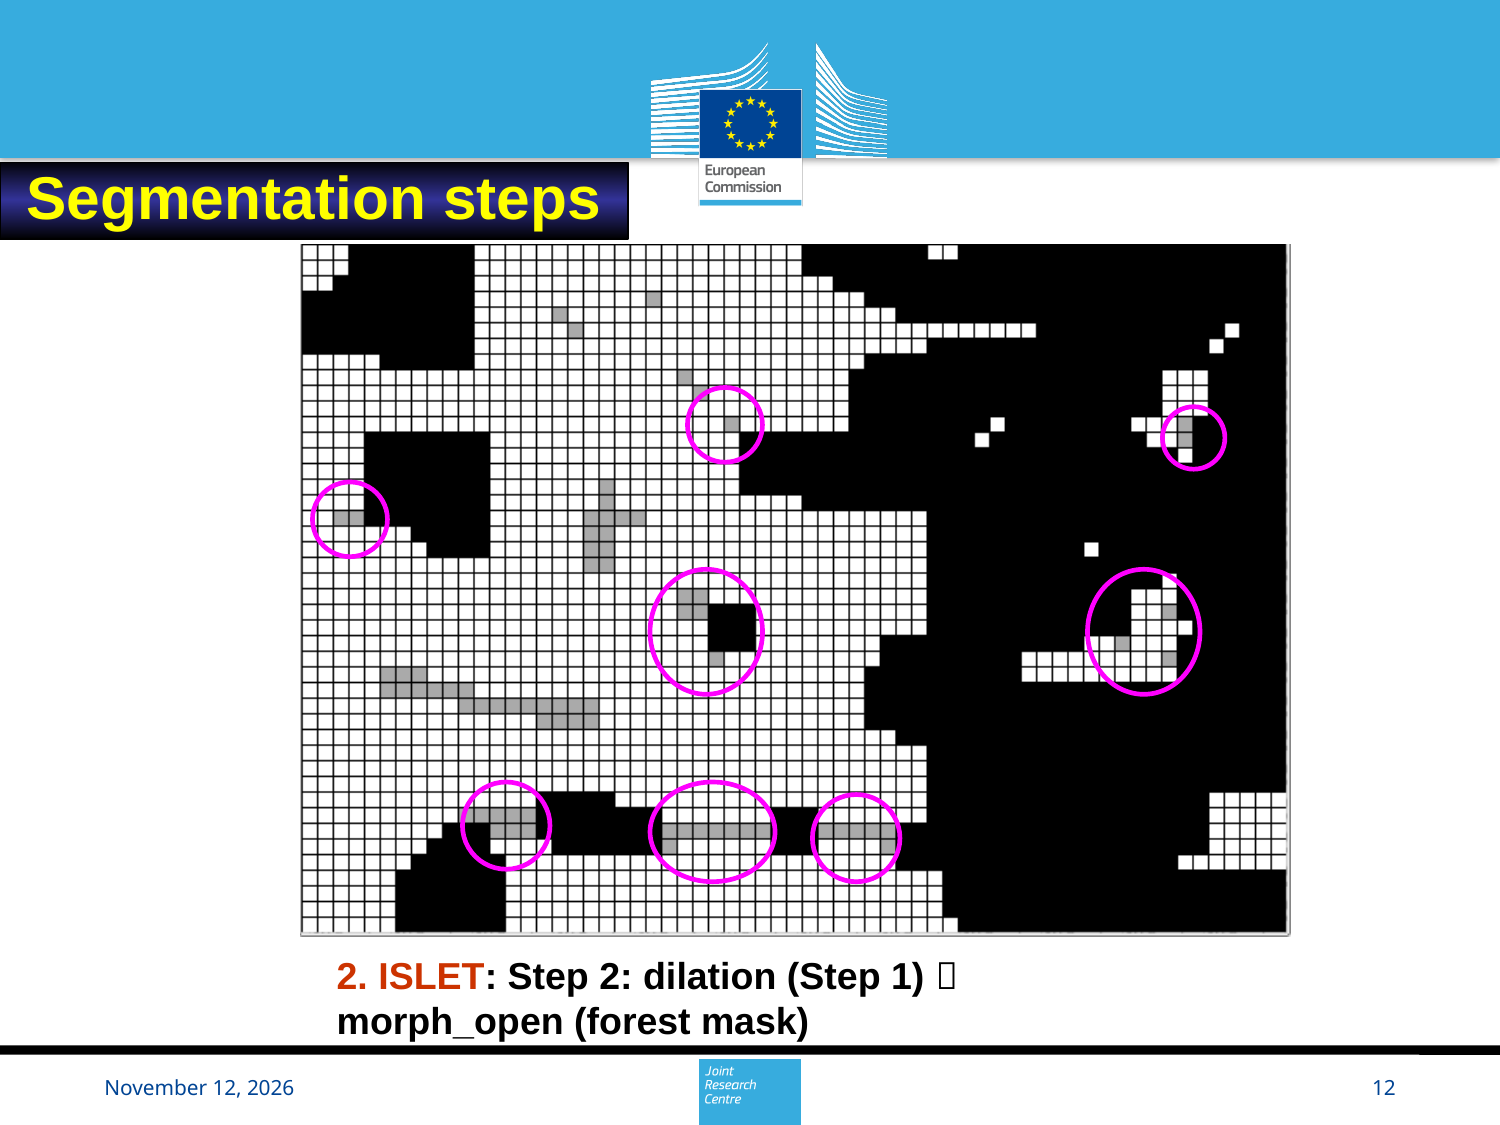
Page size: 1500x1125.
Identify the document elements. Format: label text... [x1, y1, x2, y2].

picture [299, 243, 1291, 937]
picture [651, 42, 887, 207]
picture [699, 1059, 801, 1125]
text_box Segmentation steps [0, 162, 628, 239]
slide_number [104, 1074, 455, 1100]
slide_number 12 [1045, 1074, 1396, 1100]
text_box 2. ISLET: Step 2: dilation (Step 1)  morph_open (forest mask) [323, 946, 982, 1050]
